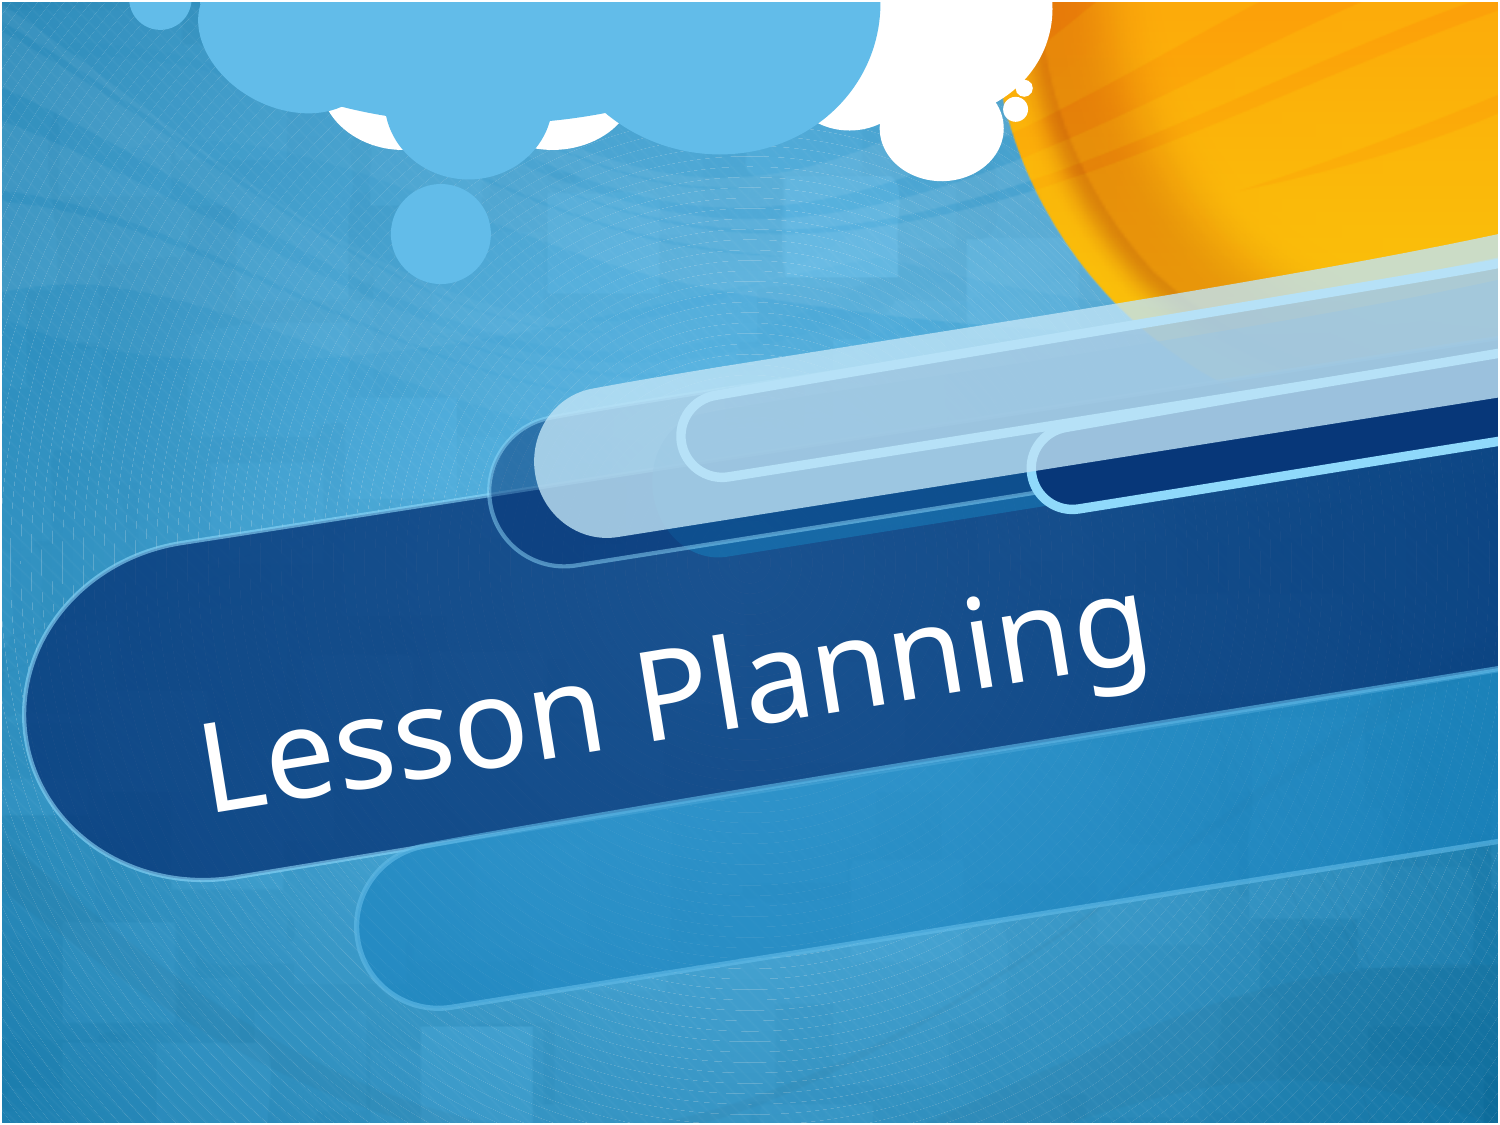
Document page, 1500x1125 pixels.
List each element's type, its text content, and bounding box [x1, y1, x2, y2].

picture [2, 2, 1498, 1123]
picture [360, 673, 1498, 1005]
title Lesson Planning [154, 387, 1420, 849]
